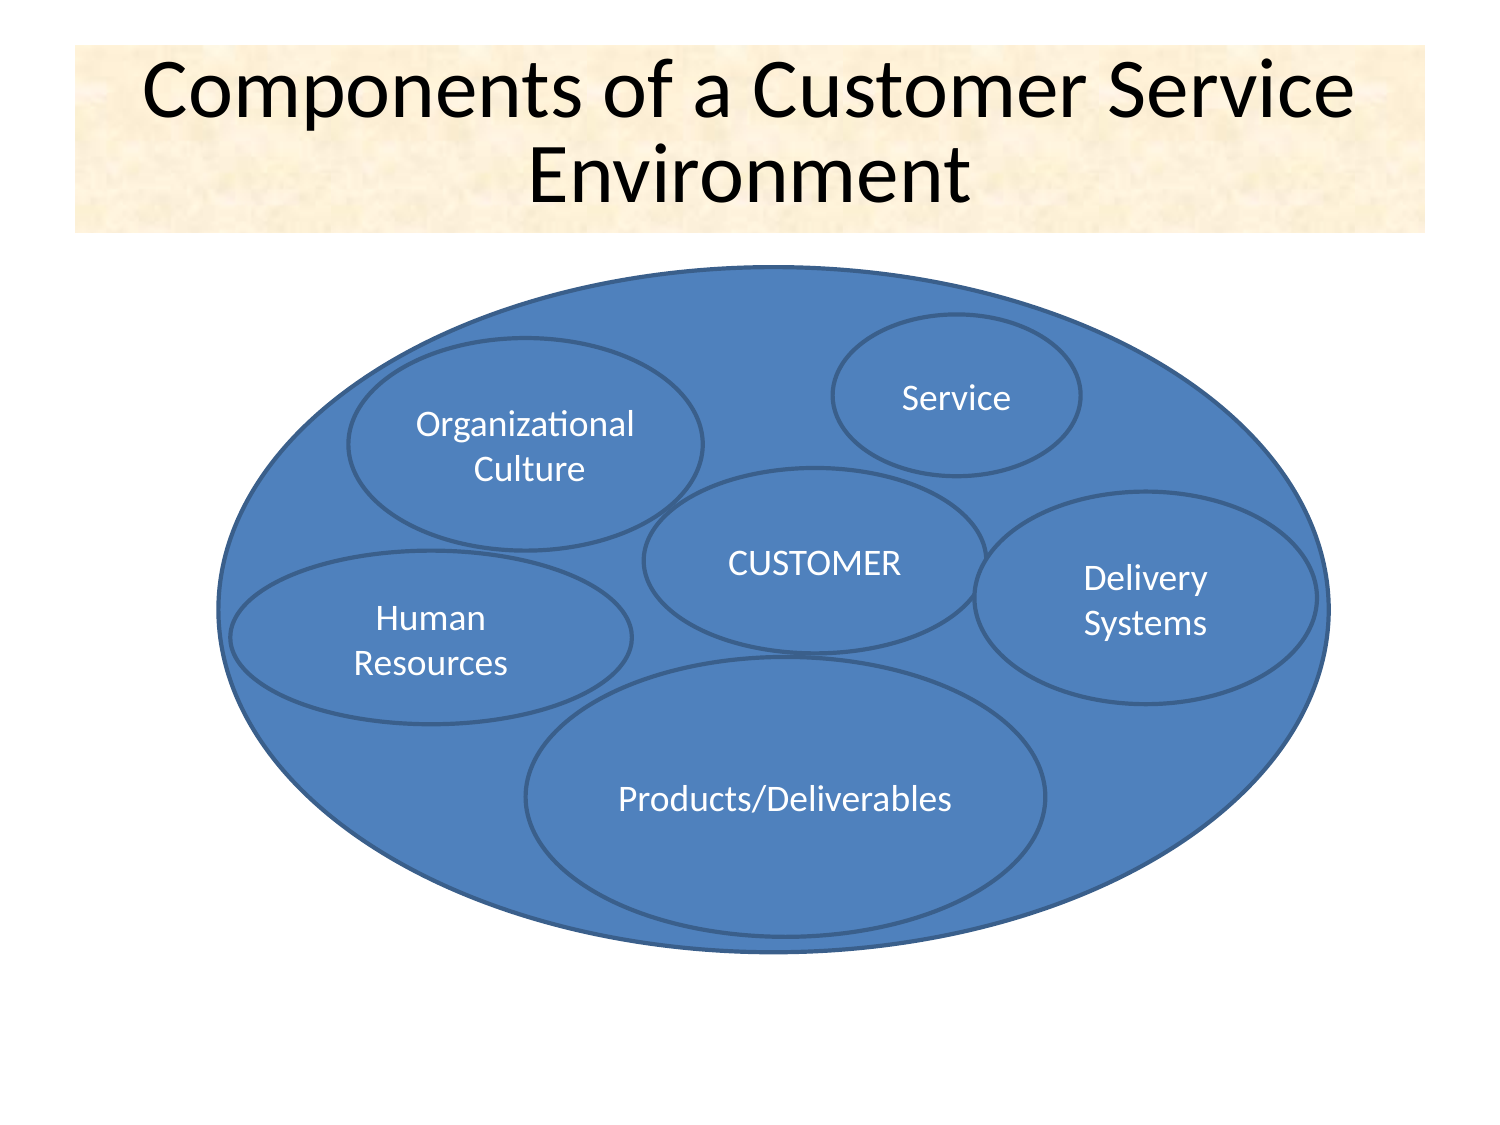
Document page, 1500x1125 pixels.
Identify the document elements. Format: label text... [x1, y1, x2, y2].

title Components of a Customer Service Environment [75, 45, 1425, 233]
text_box Products/Deliverables [523, 654, 1048, 939]
text_box CUSTOMER [641, 465, 988, 656]
text_box Service [830, 312, 1083, 479]
text_box Organizational Culture [346, 335, 705, 553]
text_box Delivery Systems [972, 489, 1320, 707]
text_box Human Resources [228, 548, 634, 727]
text_box [216, 265, 1331, 955]
